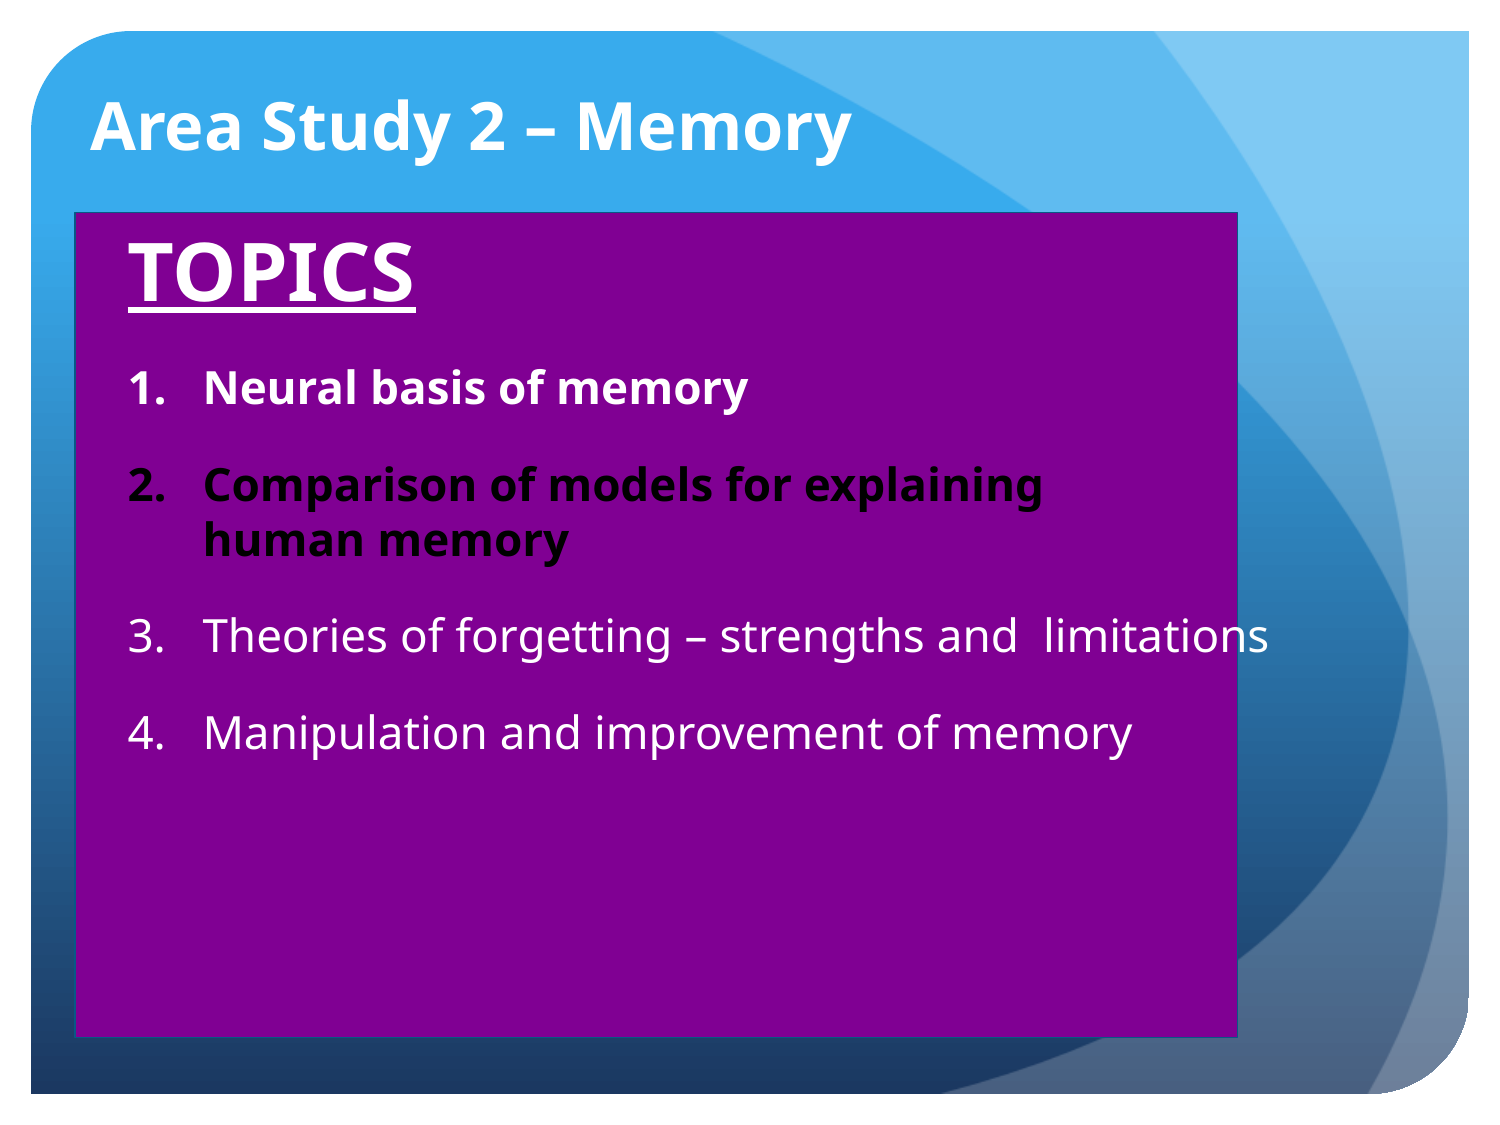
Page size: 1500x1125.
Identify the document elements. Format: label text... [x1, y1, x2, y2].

list TOPICS Neural basis of memory Comparison of models for explaining human memory Theories of forgetting – strengths and limitations Manipulation and improvement of memory [112, 212, 1357, 991]
text_box [74, 212, 1238, 1038]
title Area Study 2 – Memory [75, 0, 1398, 172]
picture [24, 30, 1473, 1094]
